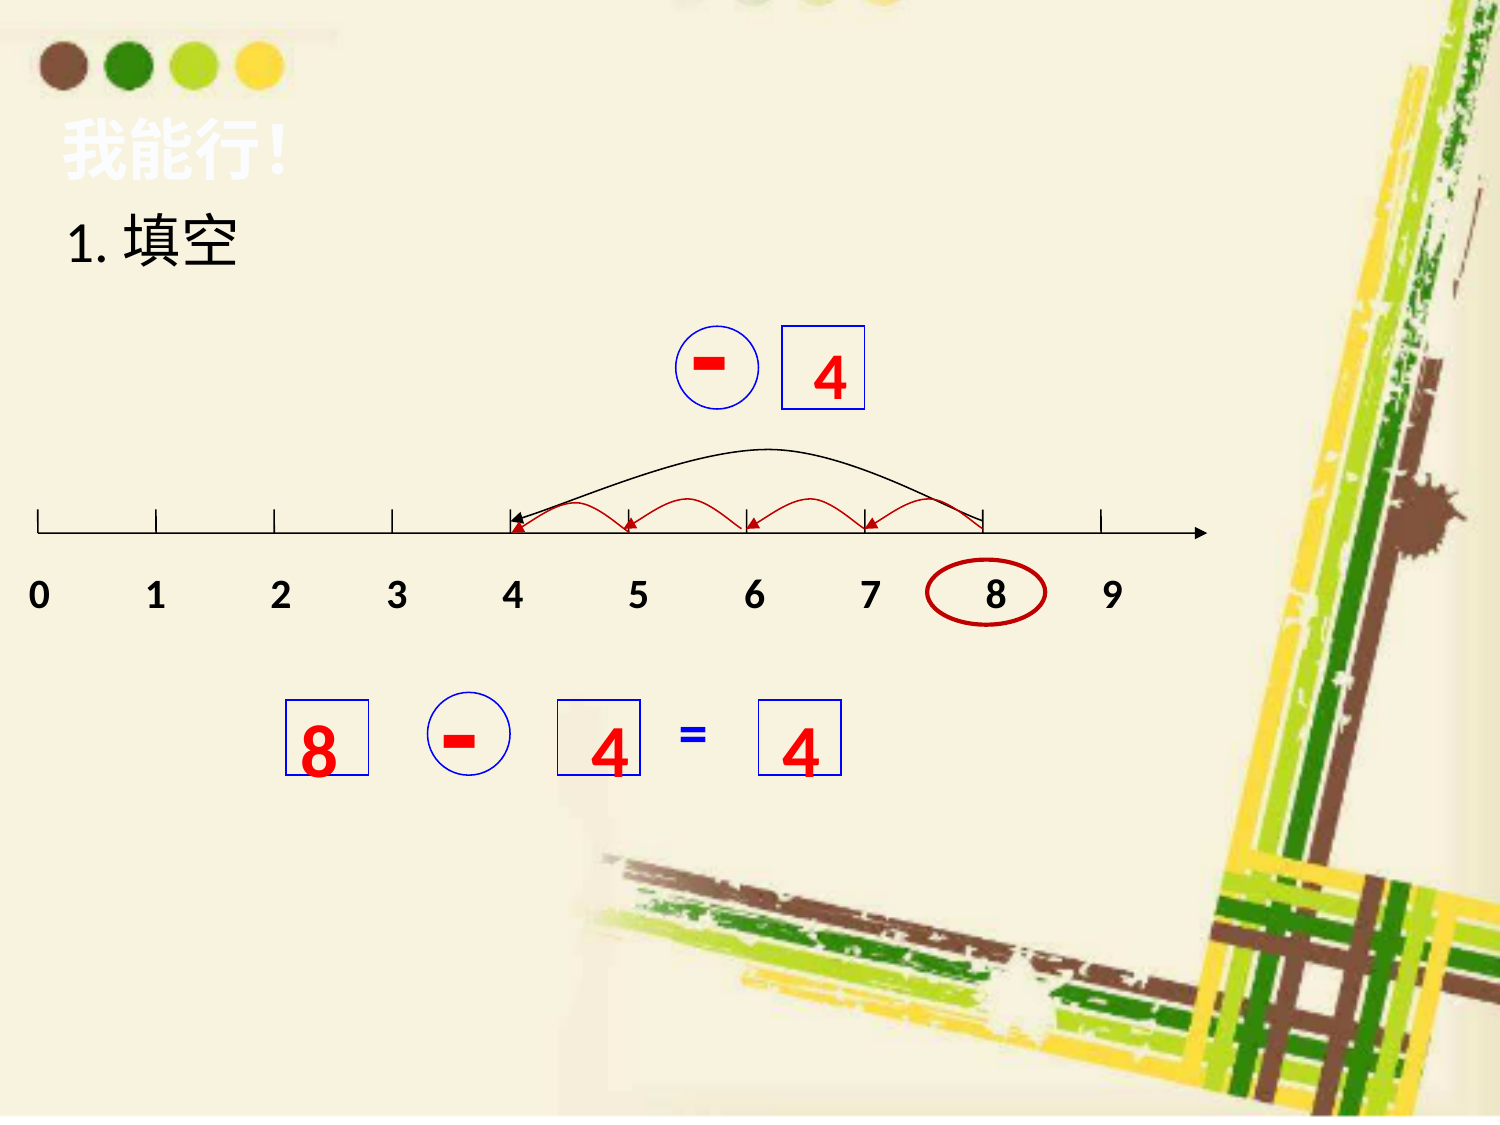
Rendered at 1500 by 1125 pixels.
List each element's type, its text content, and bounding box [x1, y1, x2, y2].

text_box 0 1 2 3 4 5 6 7 8 9 [14, 559, 963, 625]
text_box [511, 501, 630, 534]
text_box [983, 526, 1208, 540]
text_box 8 - 4 4 [285, 645, 1219, 810]
text_box [624, 498, 742, 530]
text_box 1.填空 [29, 196, 275, 281]
text_box - 4 [675, 267, 1125, 432]
text_box [510, 506, 554, 524]
text_box [746, 498, 865, 530]
text_box 我能行！ [20, 100, 369, 196]
text_box [563, 449, 932, 522]
text_box [925, 557, 1048, 627]
text_box 0 1 2 3 4 5 6 7 8 9 [1010, 559, 1208, 625]
text_box [865, 498, 984, 530]
text_box [965, 513, 983, 521]
picture [0, 0, 1500, 1125]
